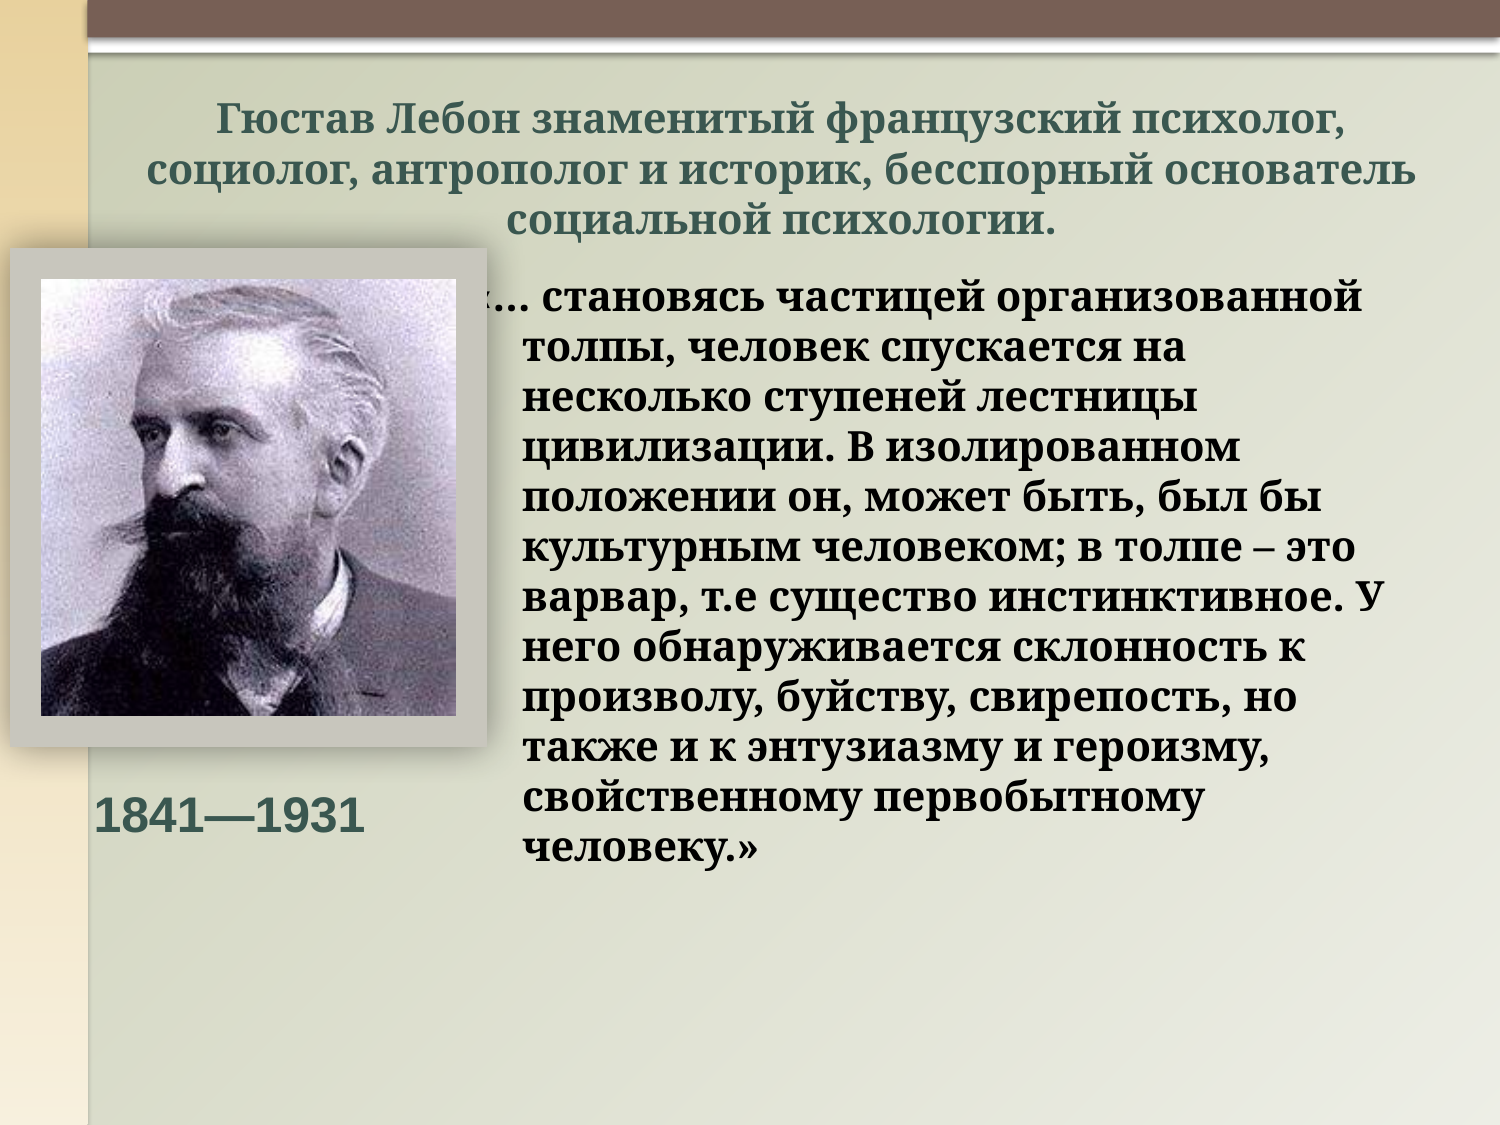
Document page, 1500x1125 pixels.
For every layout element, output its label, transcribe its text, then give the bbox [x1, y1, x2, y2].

title Гюстав Лебон знаменитый французский психолог, социолог, антрополог и историк, бесспорный основатель социальной психологии. [124, 62, 1438, 251]
text_box 1841—1931 [78, 774, 381, 850]
picture [41, 278, 457, 717]
list «… становясь частицей организованной толпы, человек спускается на несколько ступеней лестницы цивилизации. В изолированном положении он, может быть, был бы культурным человеком; в толпе – это варвар, т.е существо инстинктивное. У него обнаруживается склонность к произволу, буйству, свирепость, но также и к энтузиазму и героизму, свойственному первобытному человеку.» [454, 262, 1439, 929]
